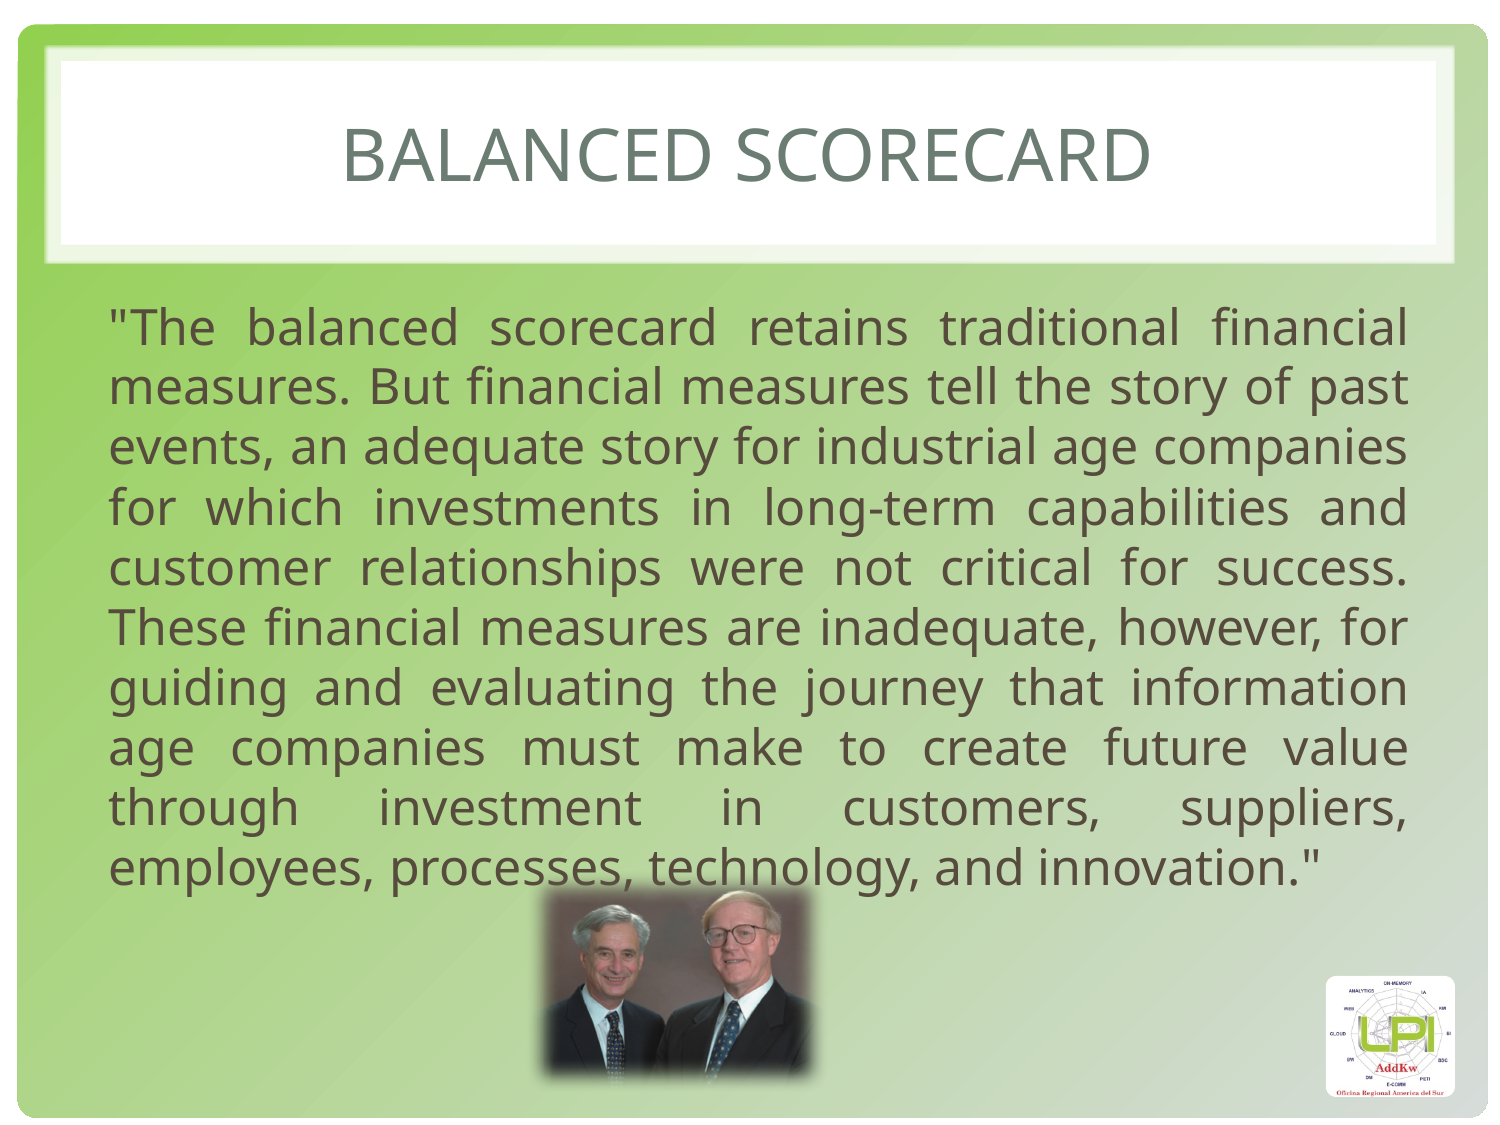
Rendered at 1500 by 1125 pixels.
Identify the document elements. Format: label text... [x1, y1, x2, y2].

list "The balanced scorecard retains traditional financial measures. But financial measures tell the story of past events, an adequate story for industrial age companies for which investments in long-term capabilities and customer relationships were not critical for success. These financial measures are inadequate, however, for guiding and evaluating the journey that information age companies must make to create future value through investment in customers, suppliers, employees, processes, technology, and innovation." [75, 287, 1425, 1005]
picture [1325, 975, 1455, 1097]
title Balanced Scorecard [69, 66, 1425, 238]
picture [525, 869, 829, 1095]
